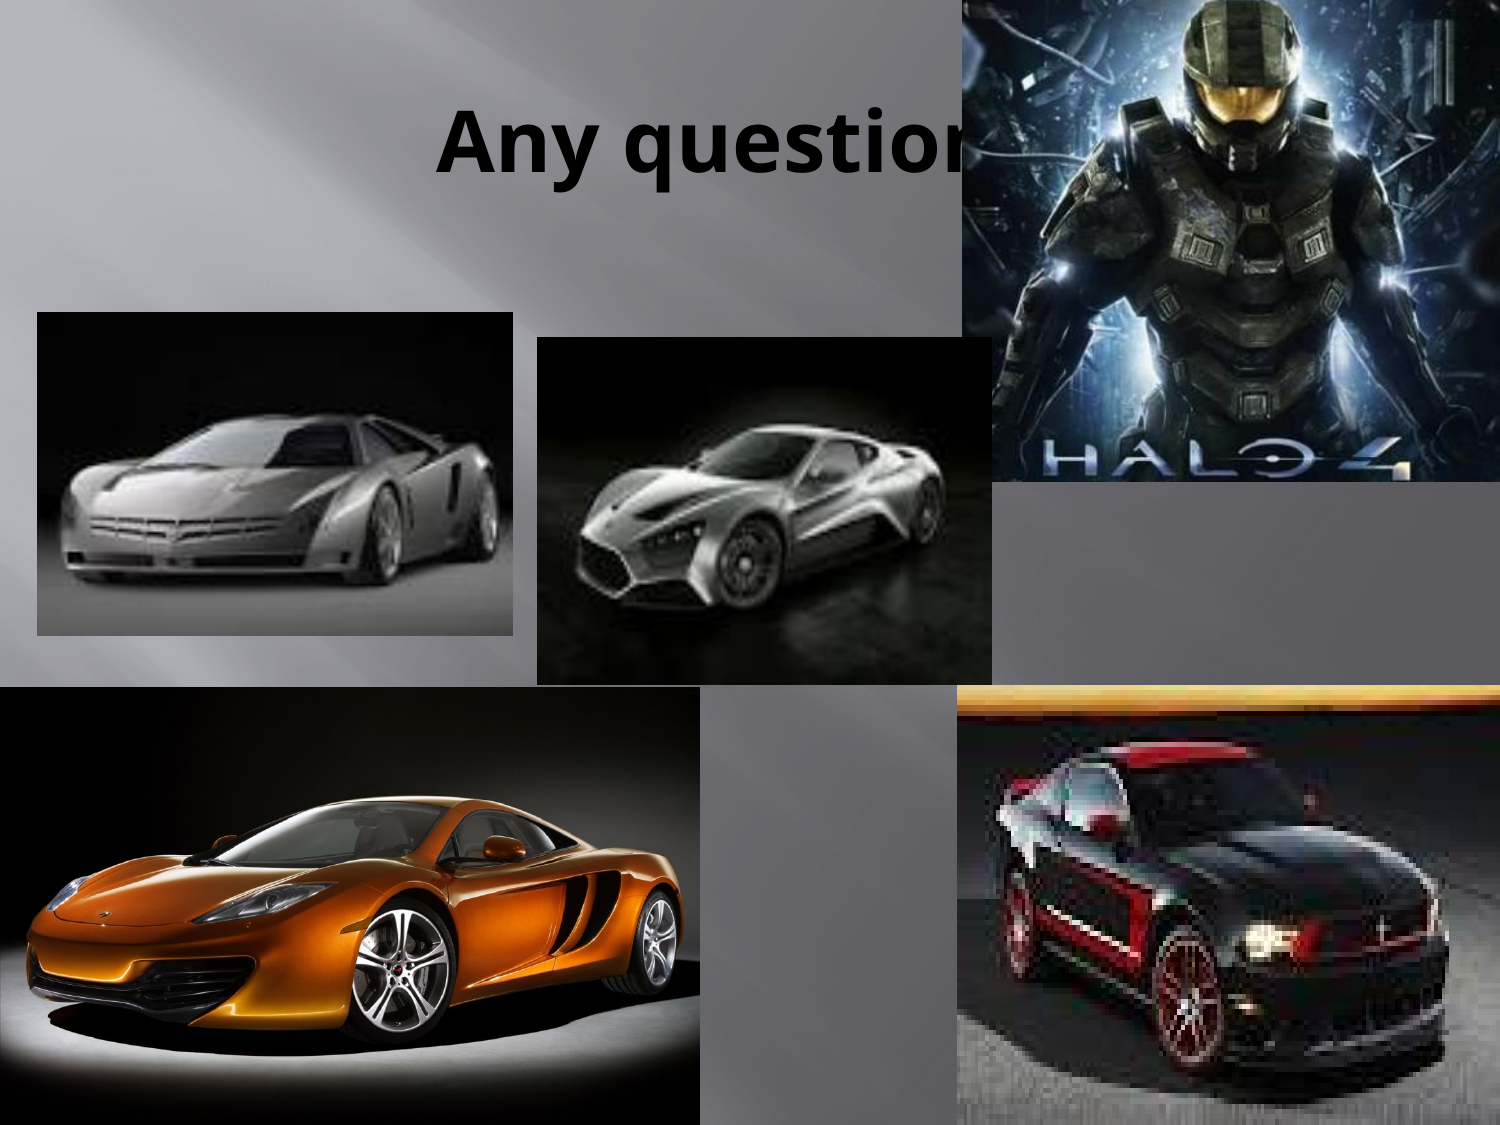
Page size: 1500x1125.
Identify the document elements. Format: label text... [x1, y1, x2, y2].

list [962, 0, 1500, 483]
picture [0, 687, 701, 1125]
picture [537, 337, 1500, 1125]
picture [37, 312, 513, 637]
title Any questions [75, 45, 962, 233]
